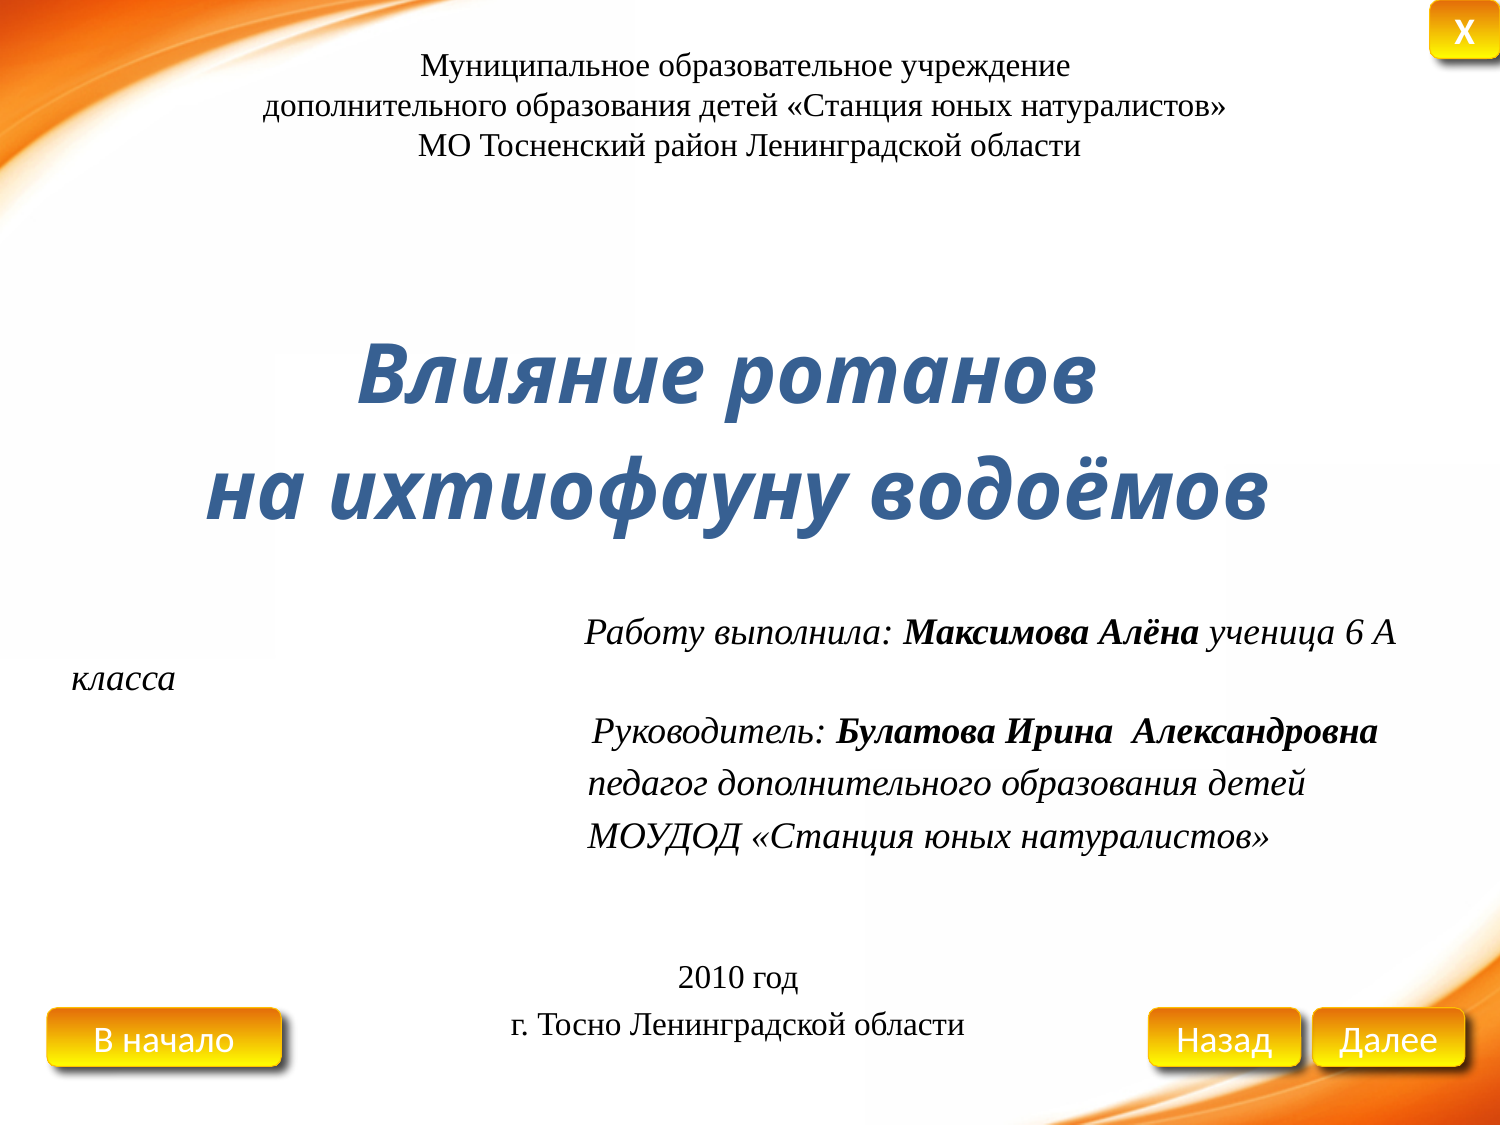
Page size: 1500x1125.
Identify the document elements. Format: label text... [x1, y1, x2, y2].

title Муниципальное образовательное учреждение дополнительного образования детей «Станция юных натуралистов» МО Тосненский район Ленинградской области [0, 46, 1500, 200]
list Влияние ротанов на ихтиофауну водоёмов Работу выполнила: Максимова Алёна ученица 6 А класса Руководитель: Булатова Ирина Александровна педагог дополнительного образования детей МОУДОД «Станция юных натуралистов» 2010 год г. Тосно Ленинградской области [0, 175, 1477, 1032]
picture [0, 0, 1434, 46]
picture [0, 200, 1500, 1125]
